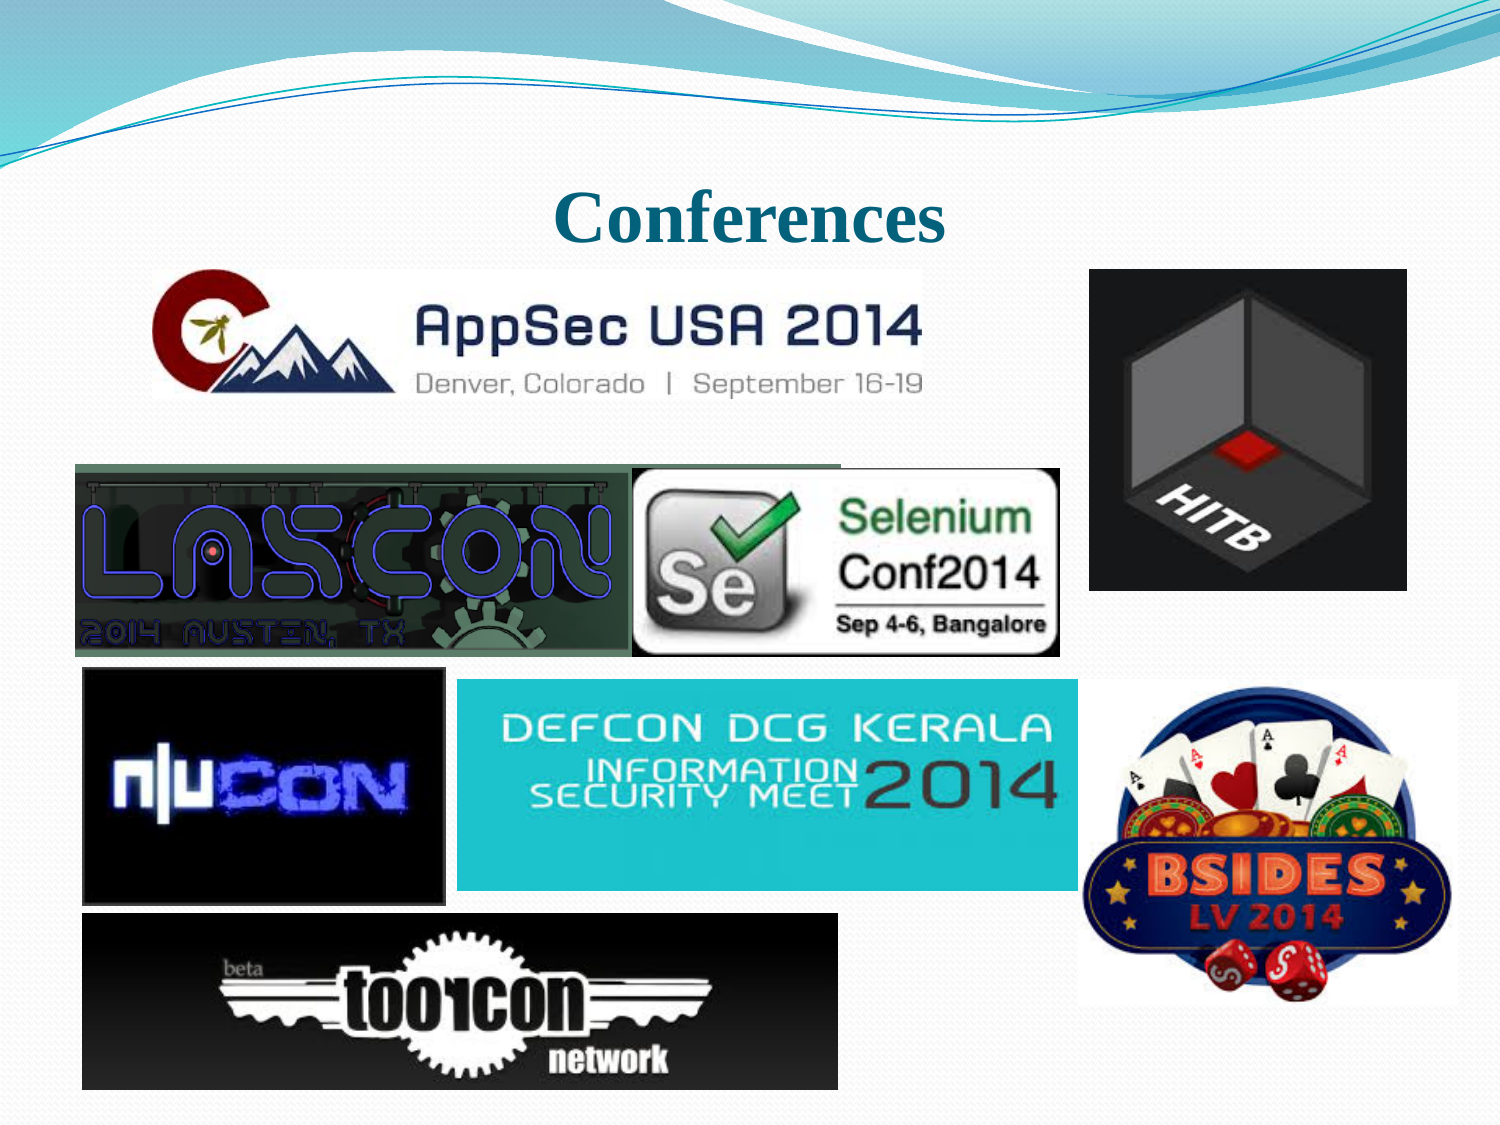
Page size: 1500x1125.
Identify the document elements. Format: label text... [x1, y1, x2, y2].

picture [456, 679, 1458, 1005]
title Conferences [75, 115, 1425, 258]
picture [632, 468, 1061, 657]
picture [1089, 269, 1407, 591]
picture [152, 269, 922, 399]
picture [81, 667, 446, 907]
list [74, 464, 841, 657]
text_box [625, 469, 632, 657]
picture [81, 913, 838, 1091]
